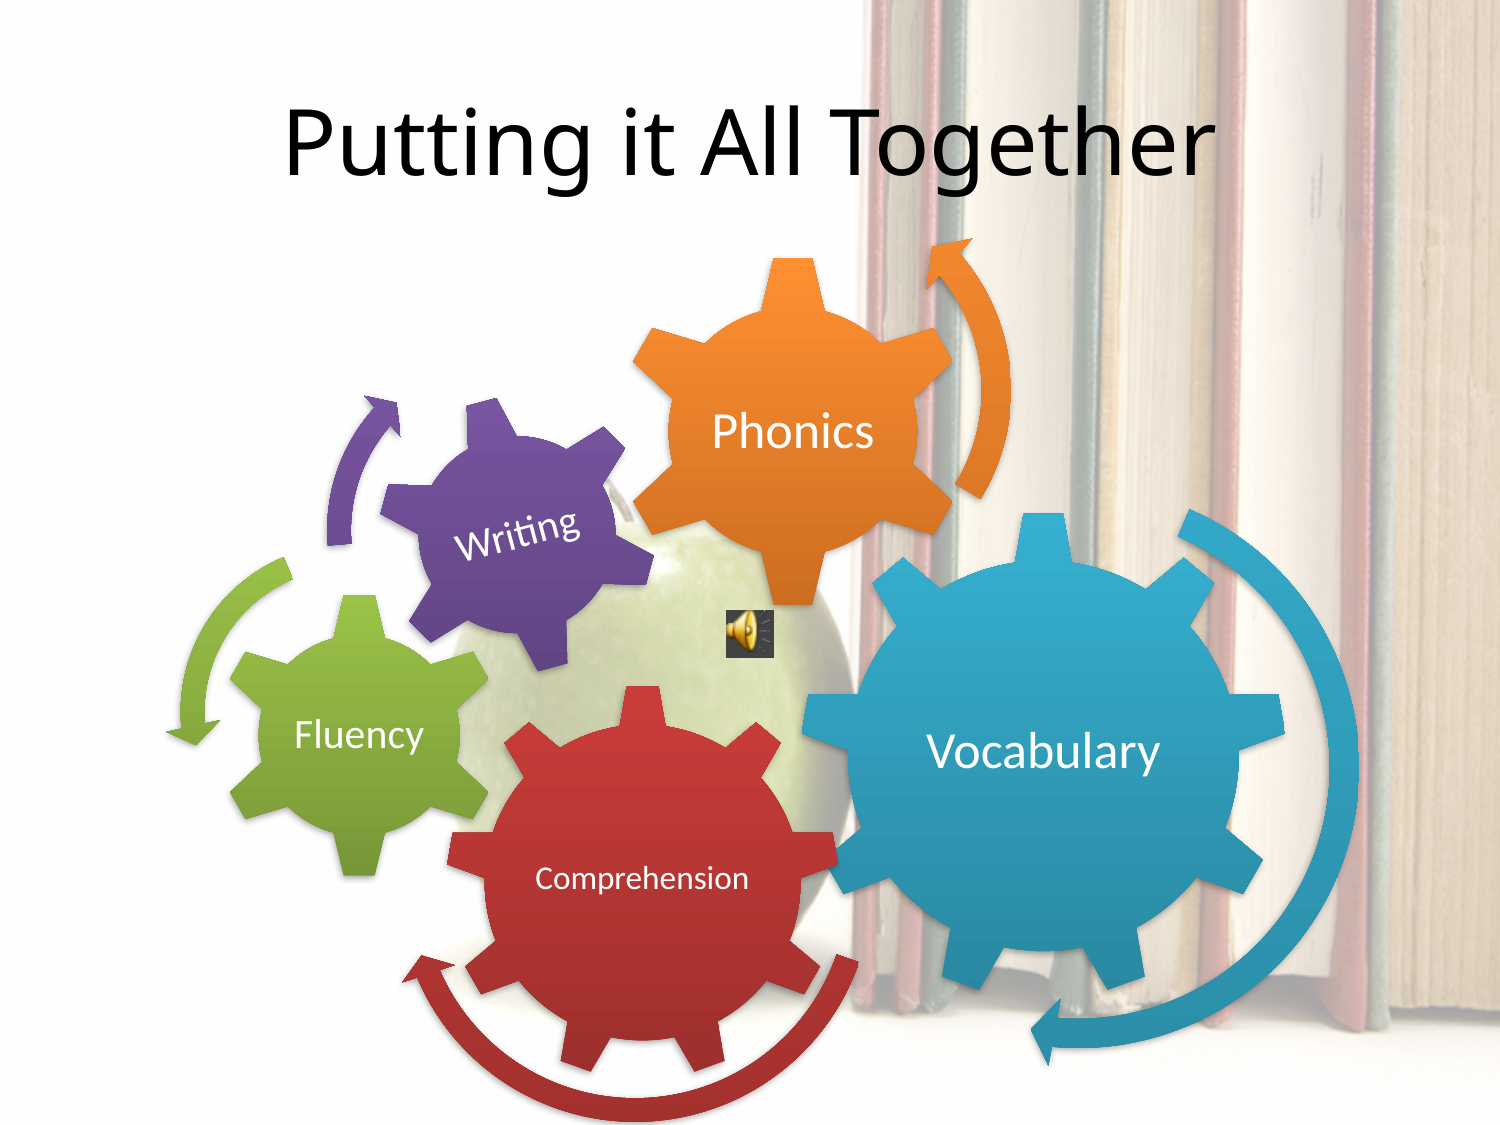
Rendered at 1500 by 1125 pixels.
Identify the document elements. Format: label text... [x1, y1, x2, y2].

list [724, 608, 776, 660]
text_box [0, 362, 1051, 1081]
title Putting it All Together [74, 44, 1426, 233]
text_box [174, 112, 1288, 1001]
